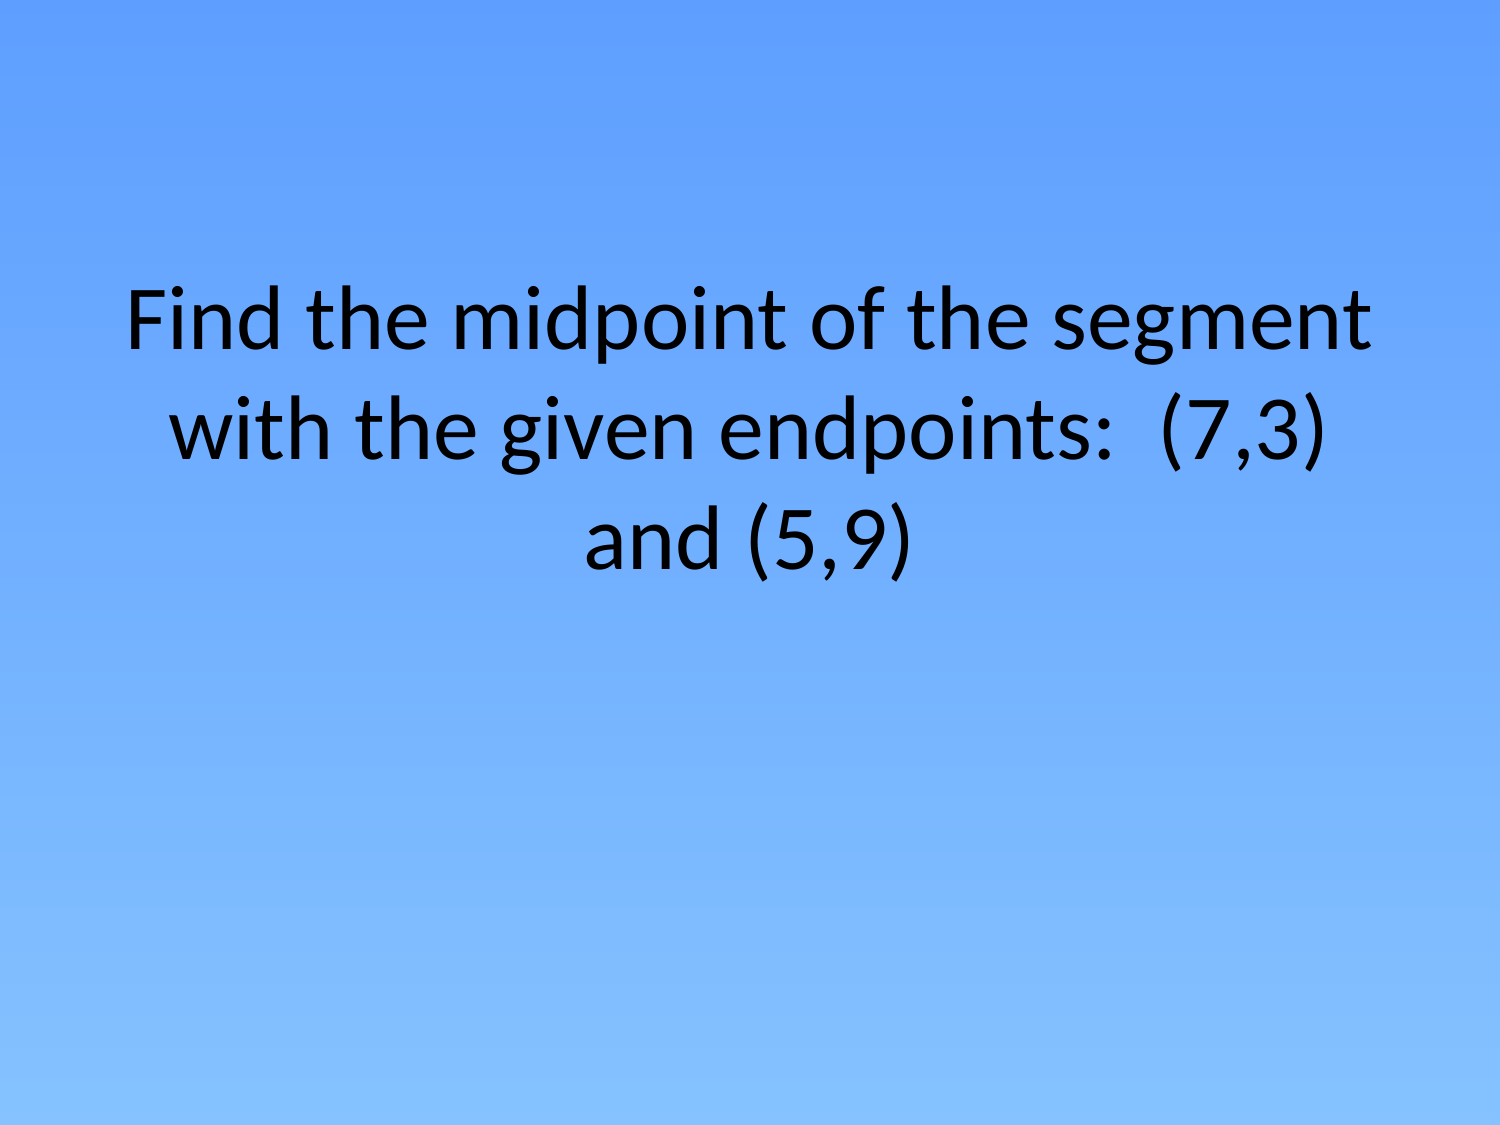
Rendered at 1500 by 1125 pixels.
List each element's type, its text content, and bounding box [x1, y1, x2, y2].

title Find the midpoint of the segment with the given endpoints: (7,3) and (5,9) [74, 44, 1426, 801]
